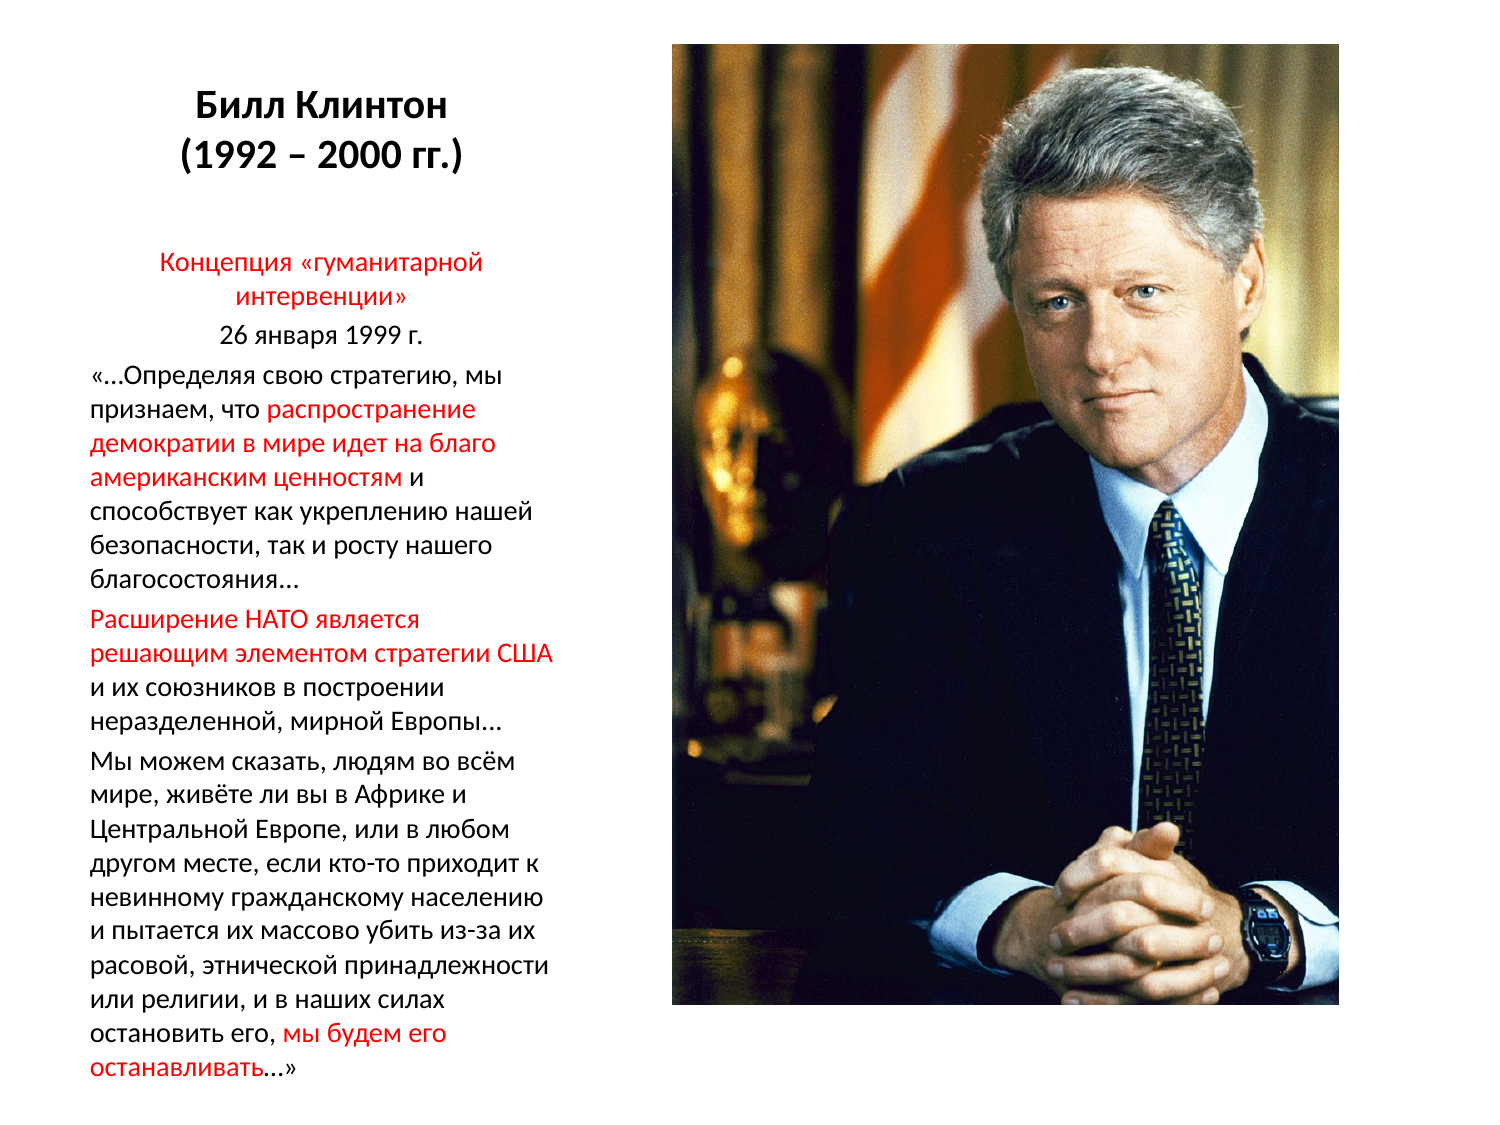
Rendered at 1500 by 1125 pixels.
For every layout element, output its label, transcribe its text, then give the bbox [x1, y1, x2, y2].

text_box Концепция «гуманитарной интервенции» 26 января 1999 г. «…Определяя свою стратегию, мы признаем, что распространение демократии в мире идет на благо американским ценностям и способствует как укреплению нашей безопасности, так и росту нашего благосостояния... Расширение НАТО является решающим элементом стратегии США и их союзников в построении неразделенной, мирной Европы... Мы можем сказать, людям во всём мире, живёте ли вы в Африке и Центральной Европе, или в любом другом месте, если кто-то приходит к невинному гражданскому населению и пытается их массово убить из-за их расовой, этнической принадлежности или религии, и в наших силах остановить его, мы будем его останавливать…» [75, 235, 569, 1094]
picture [672, 44, 1339, 1006]
text_box Билл Клинтон (1992 – 2000 гг.) [75, 44, 569, 185]
